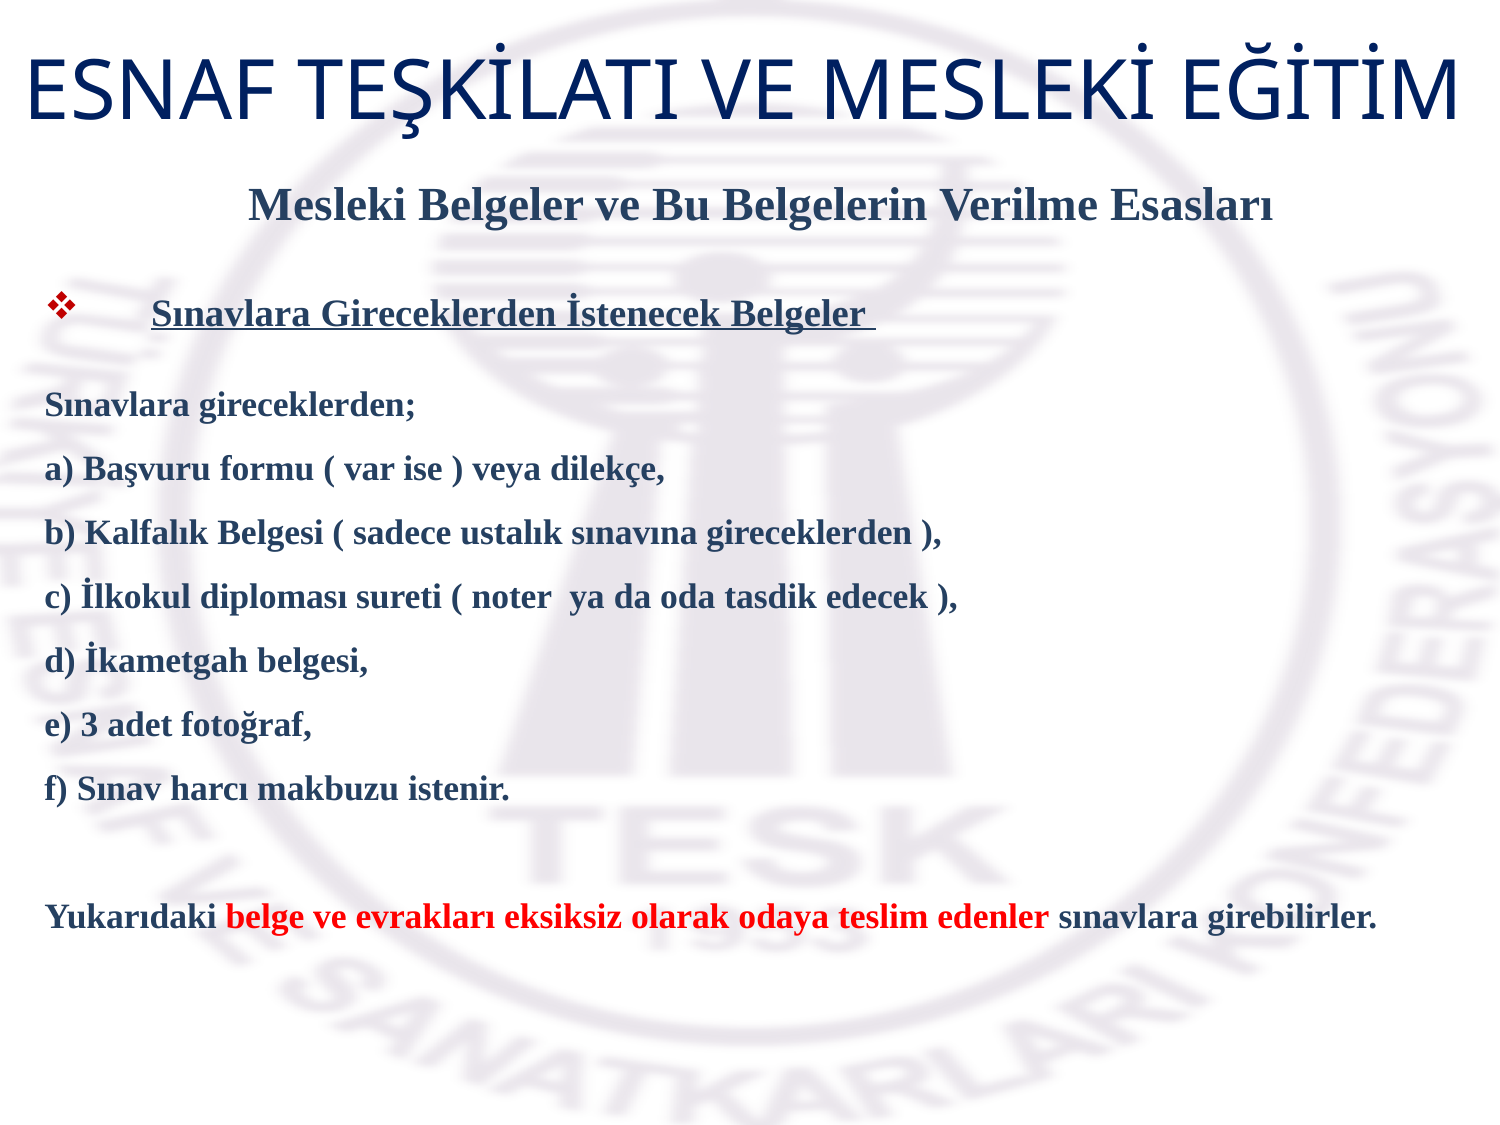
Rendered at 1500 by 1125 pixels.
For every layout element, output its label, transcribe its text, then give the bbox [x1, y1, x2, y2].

text_box Mesleki Belgeler ve Bu Belgelerin Verilme Esasları Sınavlara Gireceklerden İstenecek Belgeler Sınavlara gireceklerden; a) Başvuru formu ( var ise ) veya dilekçe, b) Kalfalık Belgesi ( sadece ustalık sınavına gireceklerden ), c) İlkokul diploması sureti ( noter ya da oda tasdik edecek ), d) İkametgah belgesi, e) 3 adet fotoğraf, f) Sınav harcı makbuzu istenir. Yukarıdaki belge ve evrakları eksiksiz olarak odaya teslim edenler sınavlara girebilirler. [29, 173, 1495, 1106]
text_box ESNAF TEŞKİLATI VE MESLEKİ EĞİTİM [0, 0, 1495, 173]
